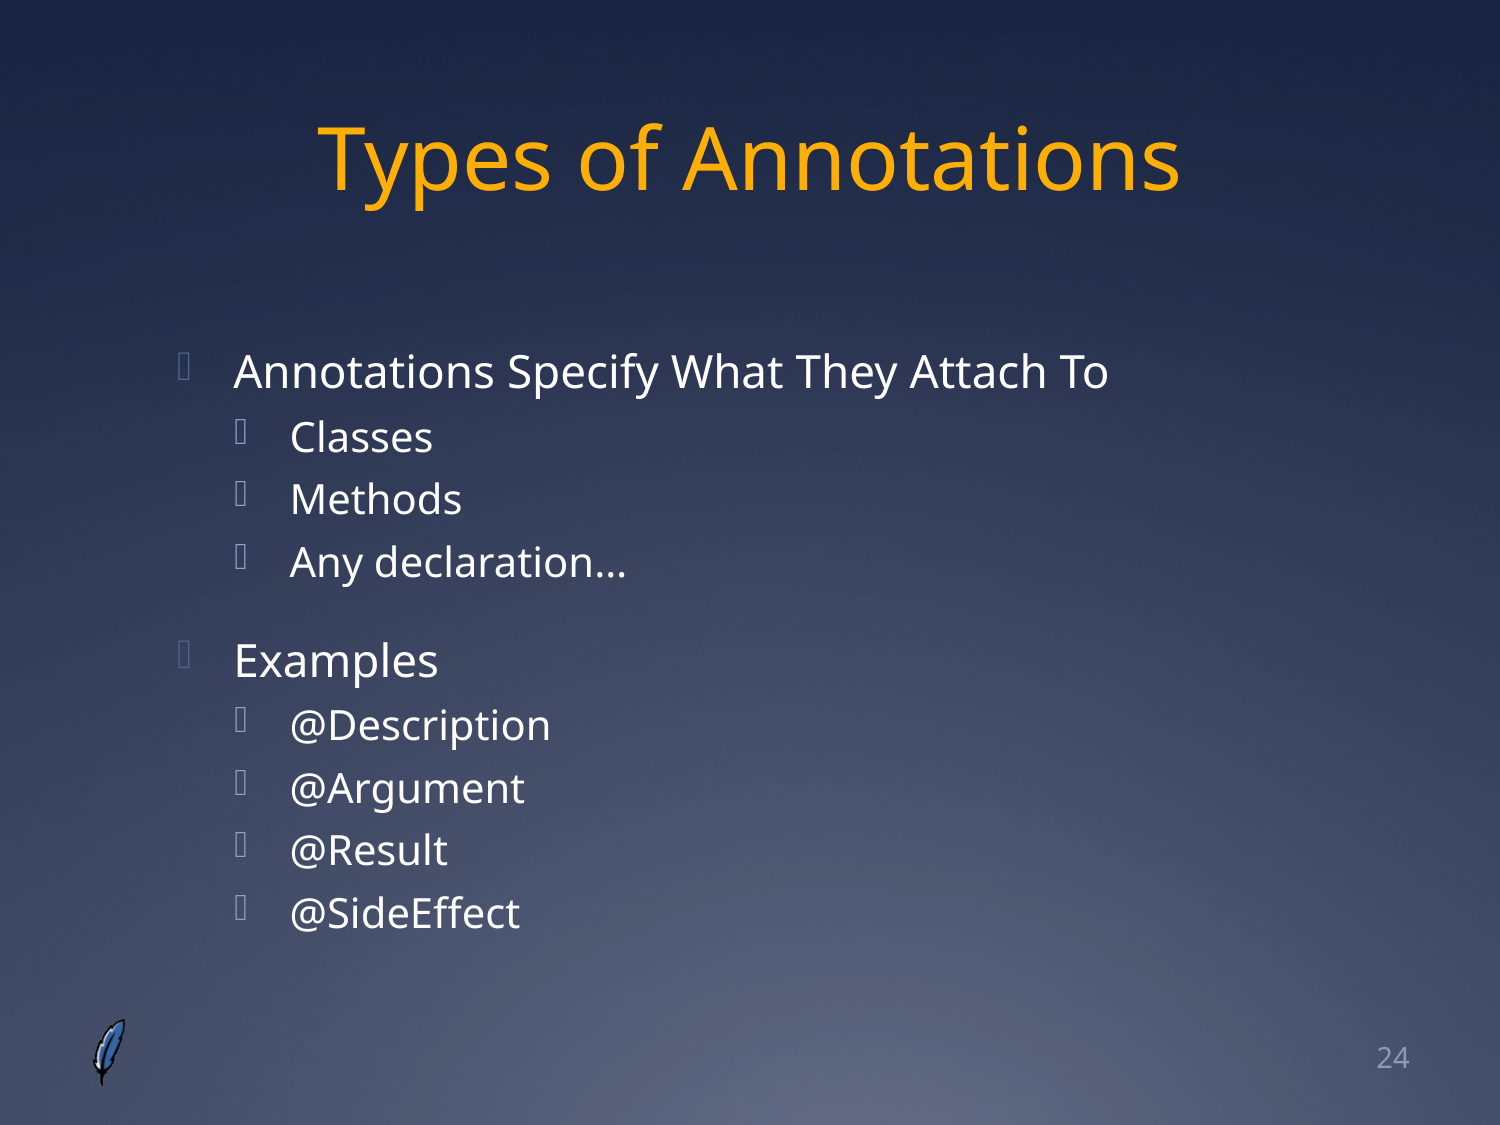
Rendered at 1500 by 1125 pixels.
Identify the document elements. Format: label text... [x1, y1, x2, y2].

picture [75, 1019, 143, 1088]
slide_number 24 [1325, 1029, 1425, 1090]
list Annotations Specify What They Attach To Classes Methods Any declaration… Examples @Description @Argument @Result @SideEffect [162, 335, 1338, 1005]
title Types of Annotations [100, 95, 1400, 225]
